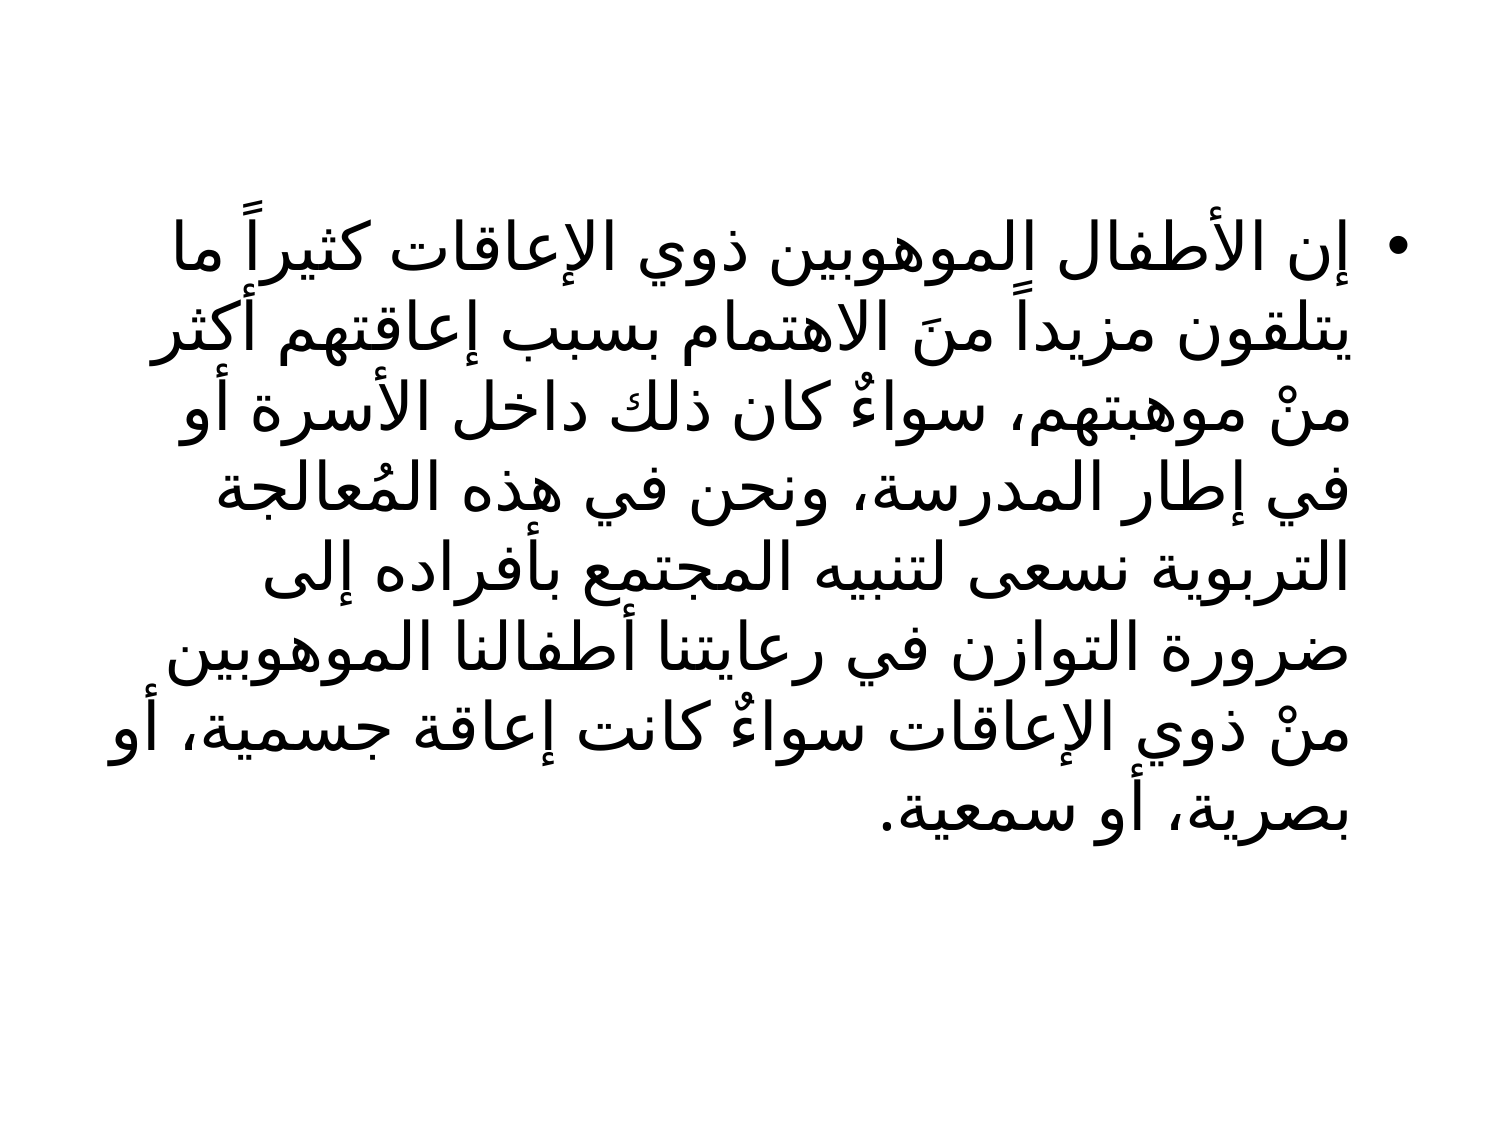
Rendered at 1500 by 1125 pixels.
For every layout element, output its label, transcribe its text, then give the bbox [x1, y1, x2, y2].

list إن الأطفال الموهوبين ذوي الإعاقات كثيراً ما يتلقون مزيداً منَ الاهتمام بسبب إعاقتهم أكثر منْ موهبتهم، سواءٌ كان ذلك داخل الأسرة أو في إطار المدرسة، ونحن في هذه المُعالجة التربوية نسعى لتنبيه المجتمع بأفراده إلى ضرورة التوازن في رعايتنا أطفالنا الموهوبين منْ ذوي الإعاقات سواءٌ كانت إعاقة جسمية، أو بصرية، أو سمعية. [75, 196, 1425, 1005]
